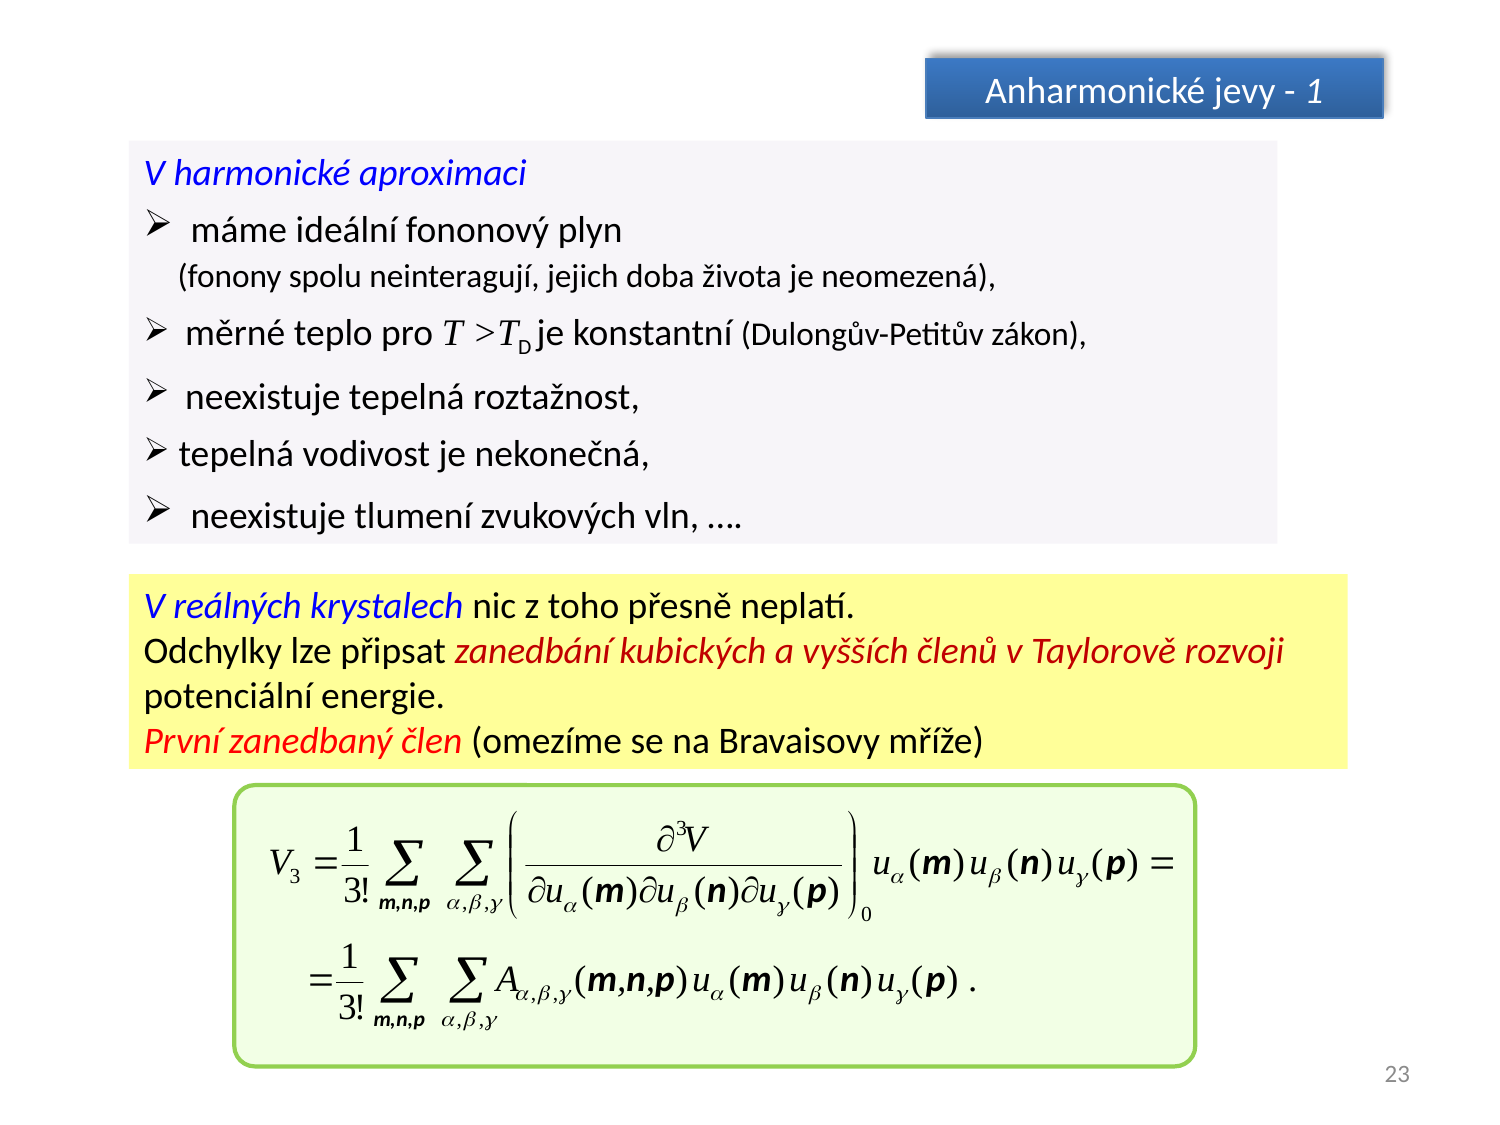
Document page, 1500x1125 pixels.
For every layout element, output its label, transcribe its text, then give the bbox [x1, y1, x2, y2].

text_box V harmonické aproximaci máme ideální fononový plyn (fonony spolu neinteragují, jejich doba života je neomezená), měrné teplo pro T >TD je konstantní (Dulongův-Petitův zákon), neexistuje tepelná roztažnost, tepelná vodivost je nekonečná, neexistuje tlumení zvukových vln, …. [128, 140, 1278, 544]
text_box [128, 573, 1348, 1067]
text_box Anharmonické jevy - 1 [925, 58, 1384, 119]
slide_number 23 [1074, 1042, 1425, 1103]
